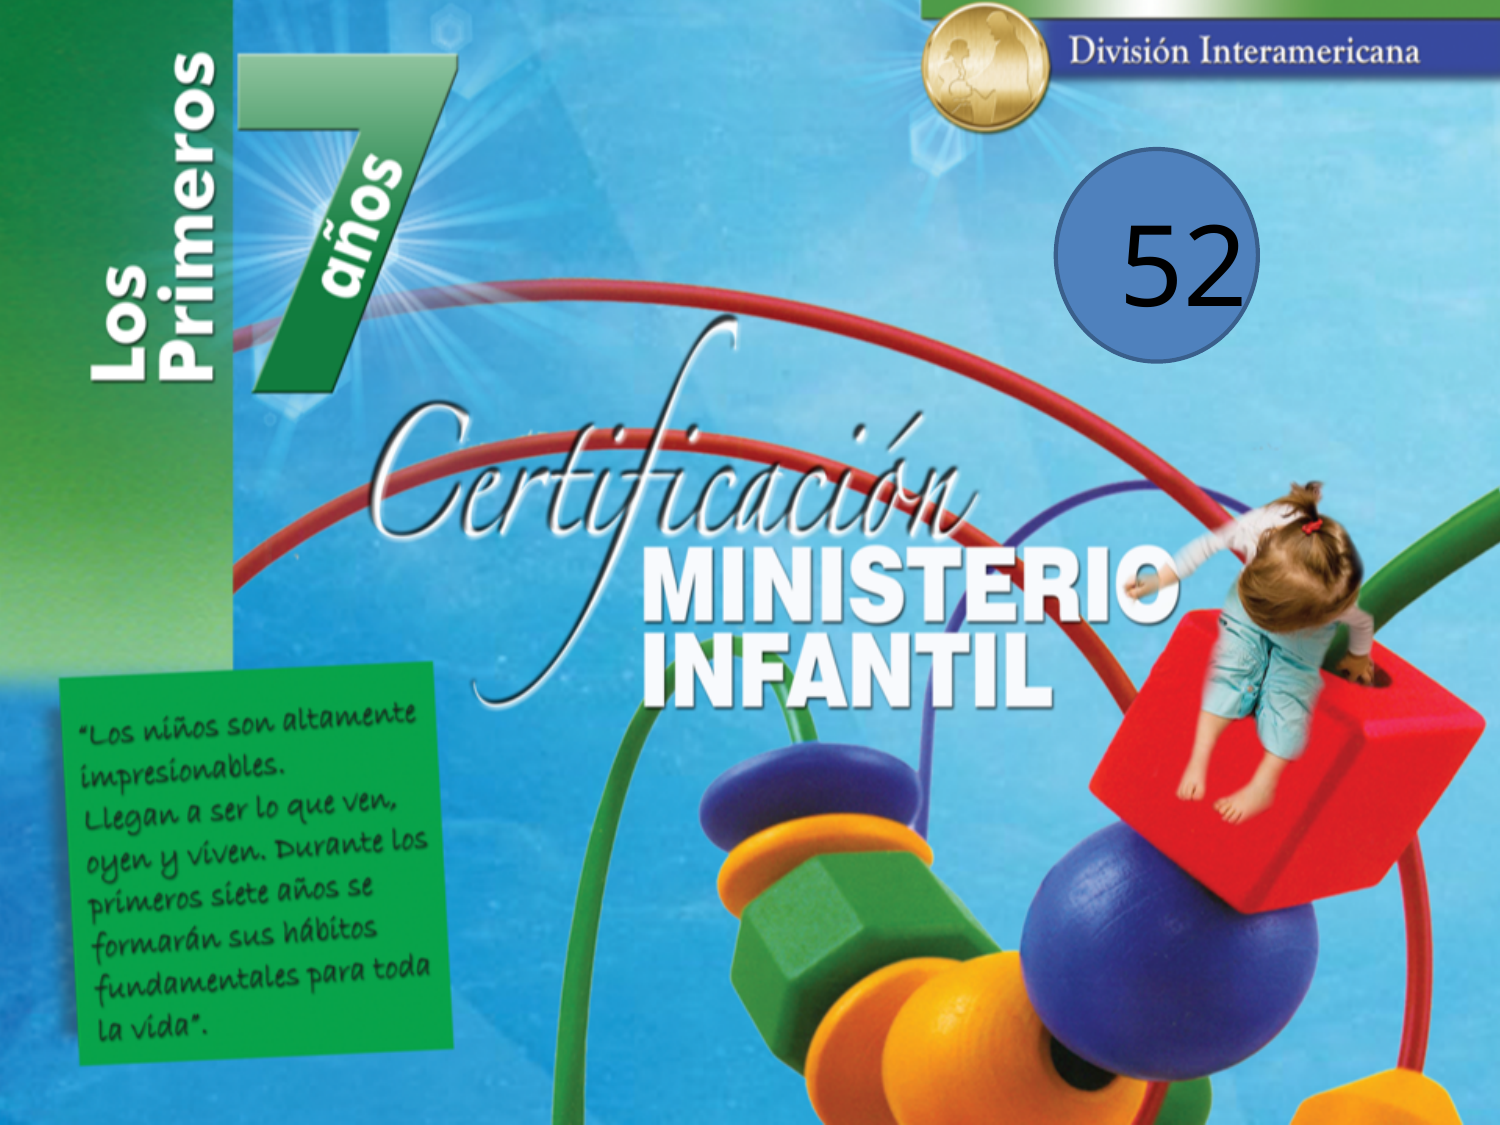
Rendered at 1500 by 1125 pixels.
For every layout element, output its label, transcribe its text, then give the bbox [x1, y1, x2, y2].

text_box [1053, 146, 1237, 364]
text_box 52 [1104, 186, 1282, 336]
picture [0, 0, 1500, 1125]
